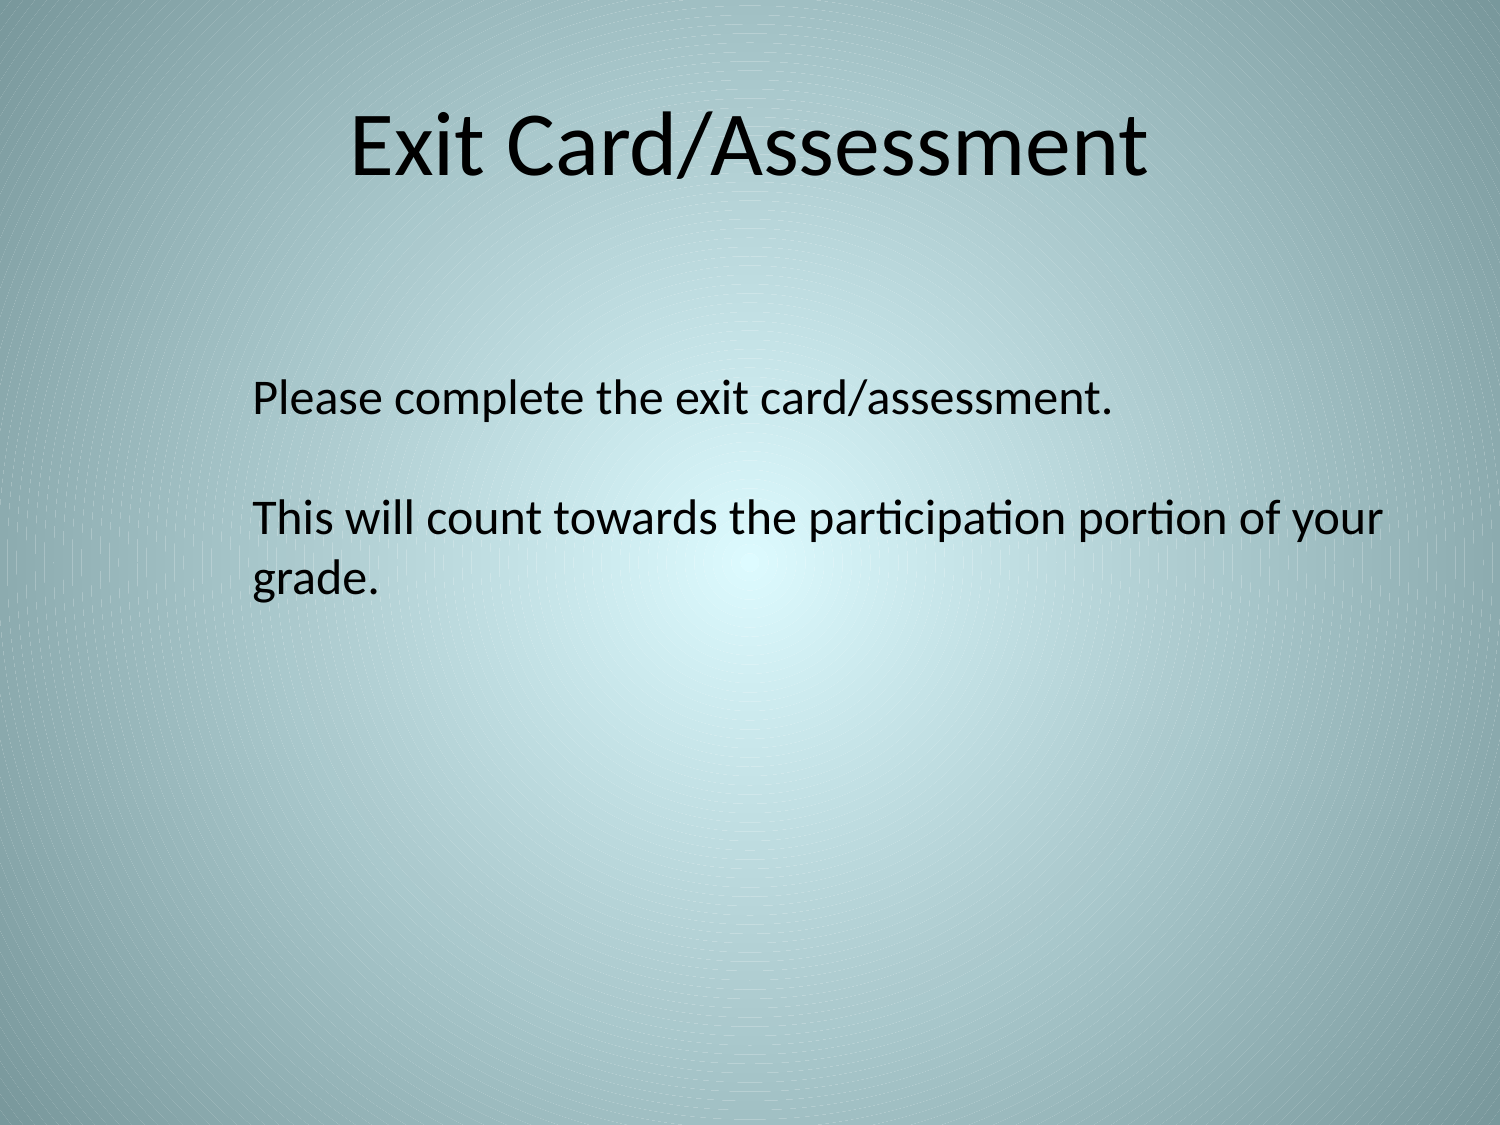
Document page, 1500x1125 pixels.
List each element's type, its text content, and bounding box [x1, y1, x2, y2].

text_box Please complete the exit card/assessment. This will count towards the participation portion of your grade. [87, 237, 1425, 613]
title Exit Card/Assessment [75, 45, 1425, 233]
